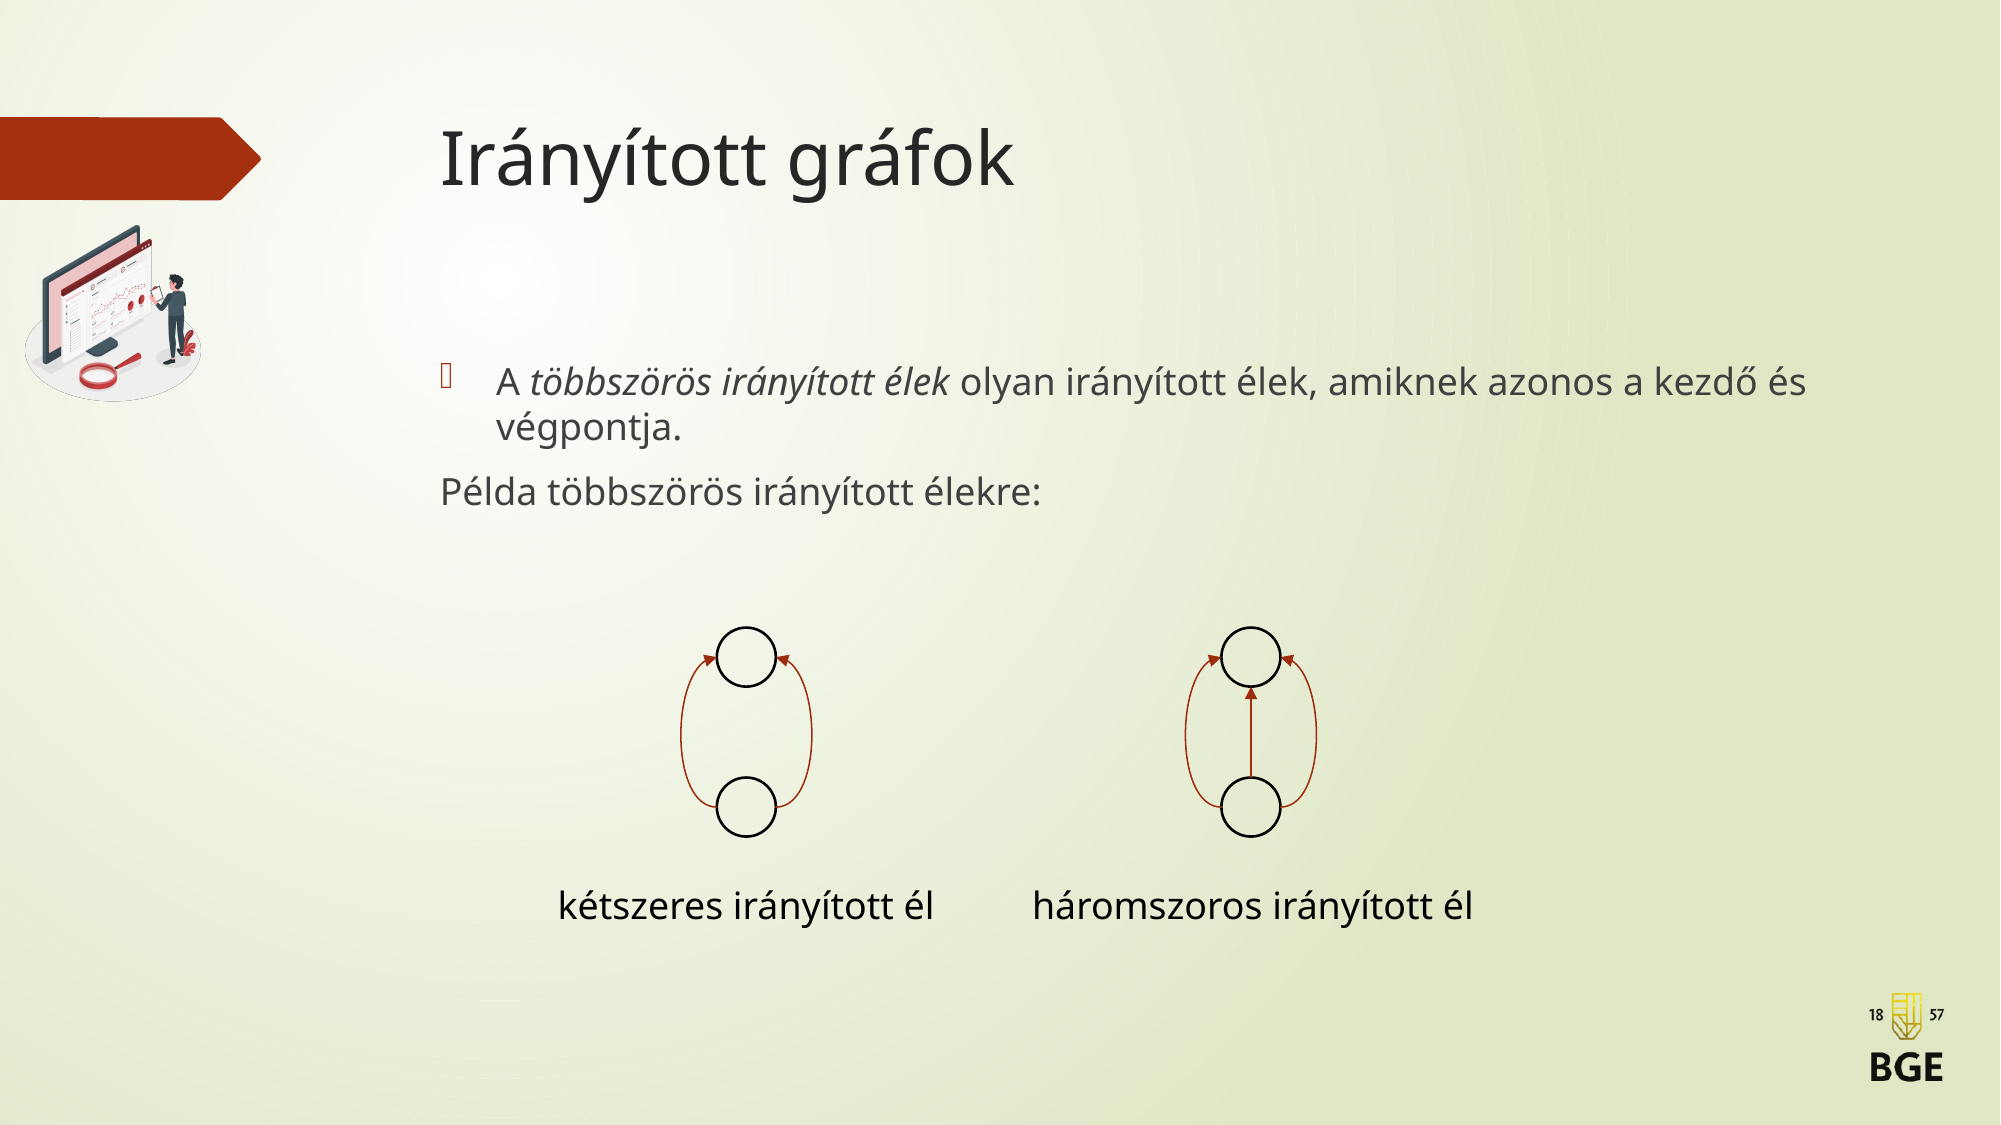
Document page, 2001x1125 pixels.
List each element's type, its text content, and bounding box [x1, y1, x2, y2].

text_box [1277, 790, 1282, 811]
picture [17, 217, 208, 408]
text_box [1220, 626, 1282, 688]
text_box [716, 776, 777, 838]
text_box [715, 626, 778, 688]
text_box [1220, 776, 1281, 838]
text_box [716, 656, 720, 808]
picture [1853, 984, 1958, 1090]
list A többszörös irányított élek olyan irányított élek, amiknek azonos a kezdő és végpontja. Példa többszörös irányított élekre: [424, 350, 1888, 628]
title Irányított gráfok [425, 102, 1888, 313]
text_box kétszeres irányított él [542, 874, 950, 935]
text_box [775, 656, 779, 808]
text_box háromszoros irányított él [1017, 874, 1490, 935]
